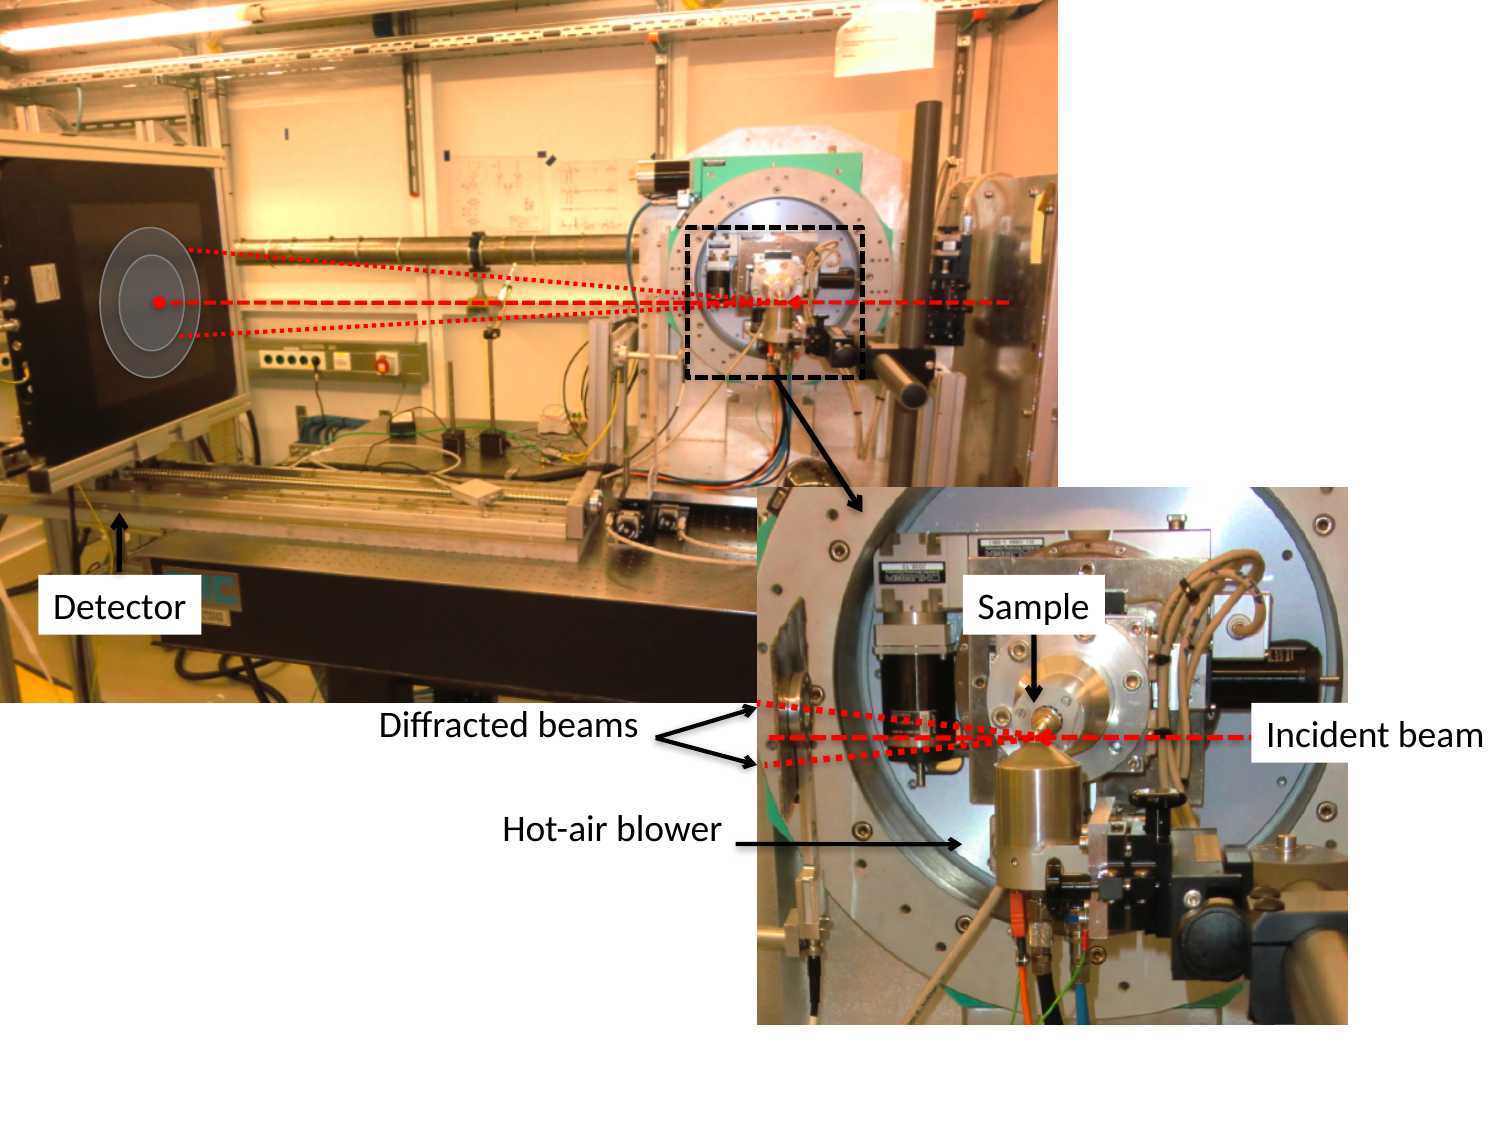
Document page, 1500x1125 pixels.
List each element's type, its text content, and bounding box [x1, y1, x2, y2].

text_box Incident beam [1352, 702, 1500, 763]
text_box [655, 707, 758, 737]
text_box Hot-air blower [487, 796, 747, 857]
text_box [750, 401, 887, 490]
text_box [655, 737, 758, 766]
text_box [174, 307, 787, 337]
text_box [756, 702, 1035, 736]
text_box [764, 737, 1042, 766]
text_box Diffracted beams [364, 711, 650, 753]
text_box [185, 249, 787, 301]
picture [0, 0, 1348, 1026]
